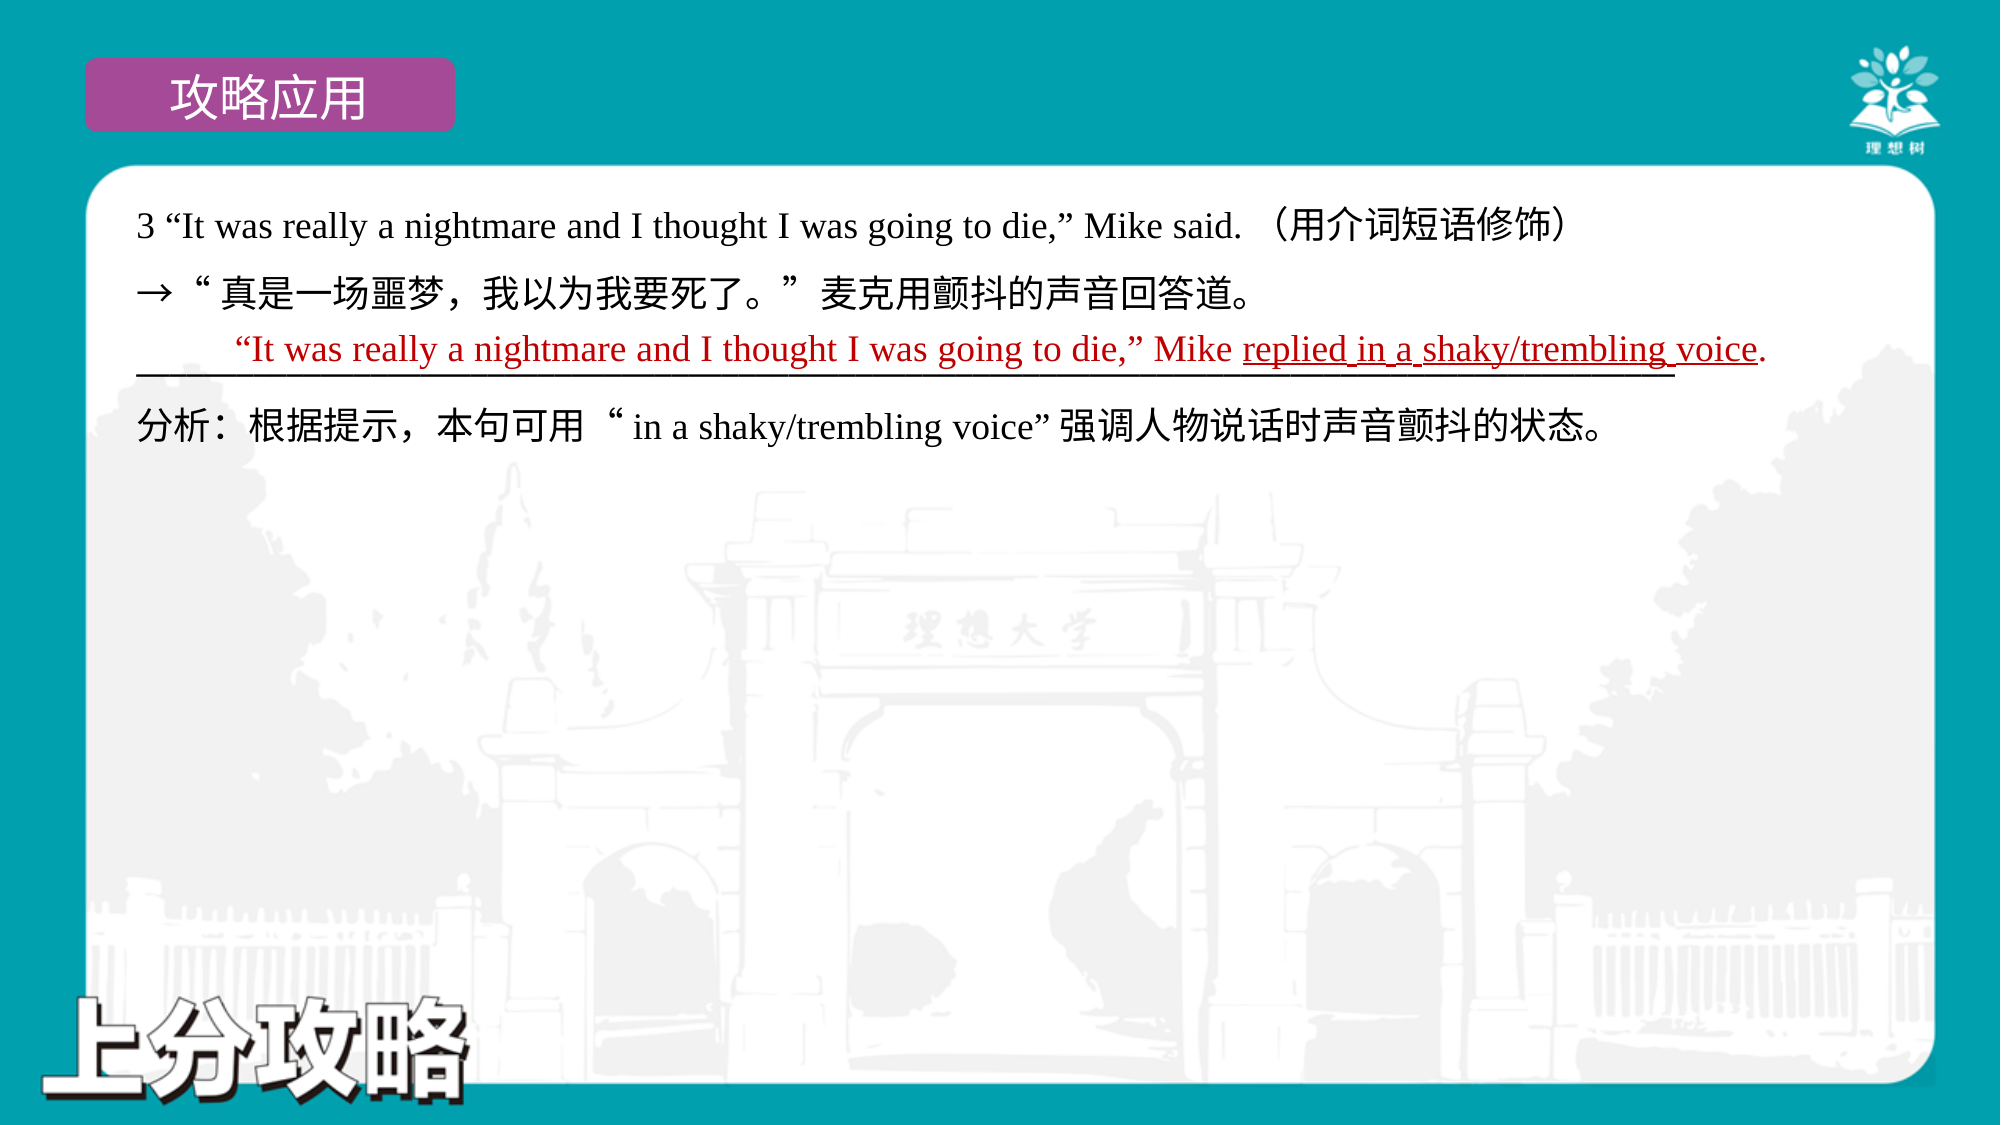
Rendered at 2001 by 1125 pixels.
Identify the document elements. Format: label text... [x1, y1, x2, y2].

text_box 3 “It was really a nightmare and I thought I was going to die,” Mike said.（用介词短语修饰） →“真是一场噩梦，我以为我要死了。”麦克用颤抖的声音回答道。 ____________________________________________________________________________________________ [136, 177, 1865, 373]
text_box 分析：根据提示，本句可用“in a shaky/trembling voice”强调人物说话时声音颤抖的状态。 [136, 380, 1865, 440]
text_box “It was really a nightmare and I thought I was going to die,” Mike replied in a shaky/trembling voice. [141, 304, 1861, 362]
picture [0, 0, 2000, 1125]
